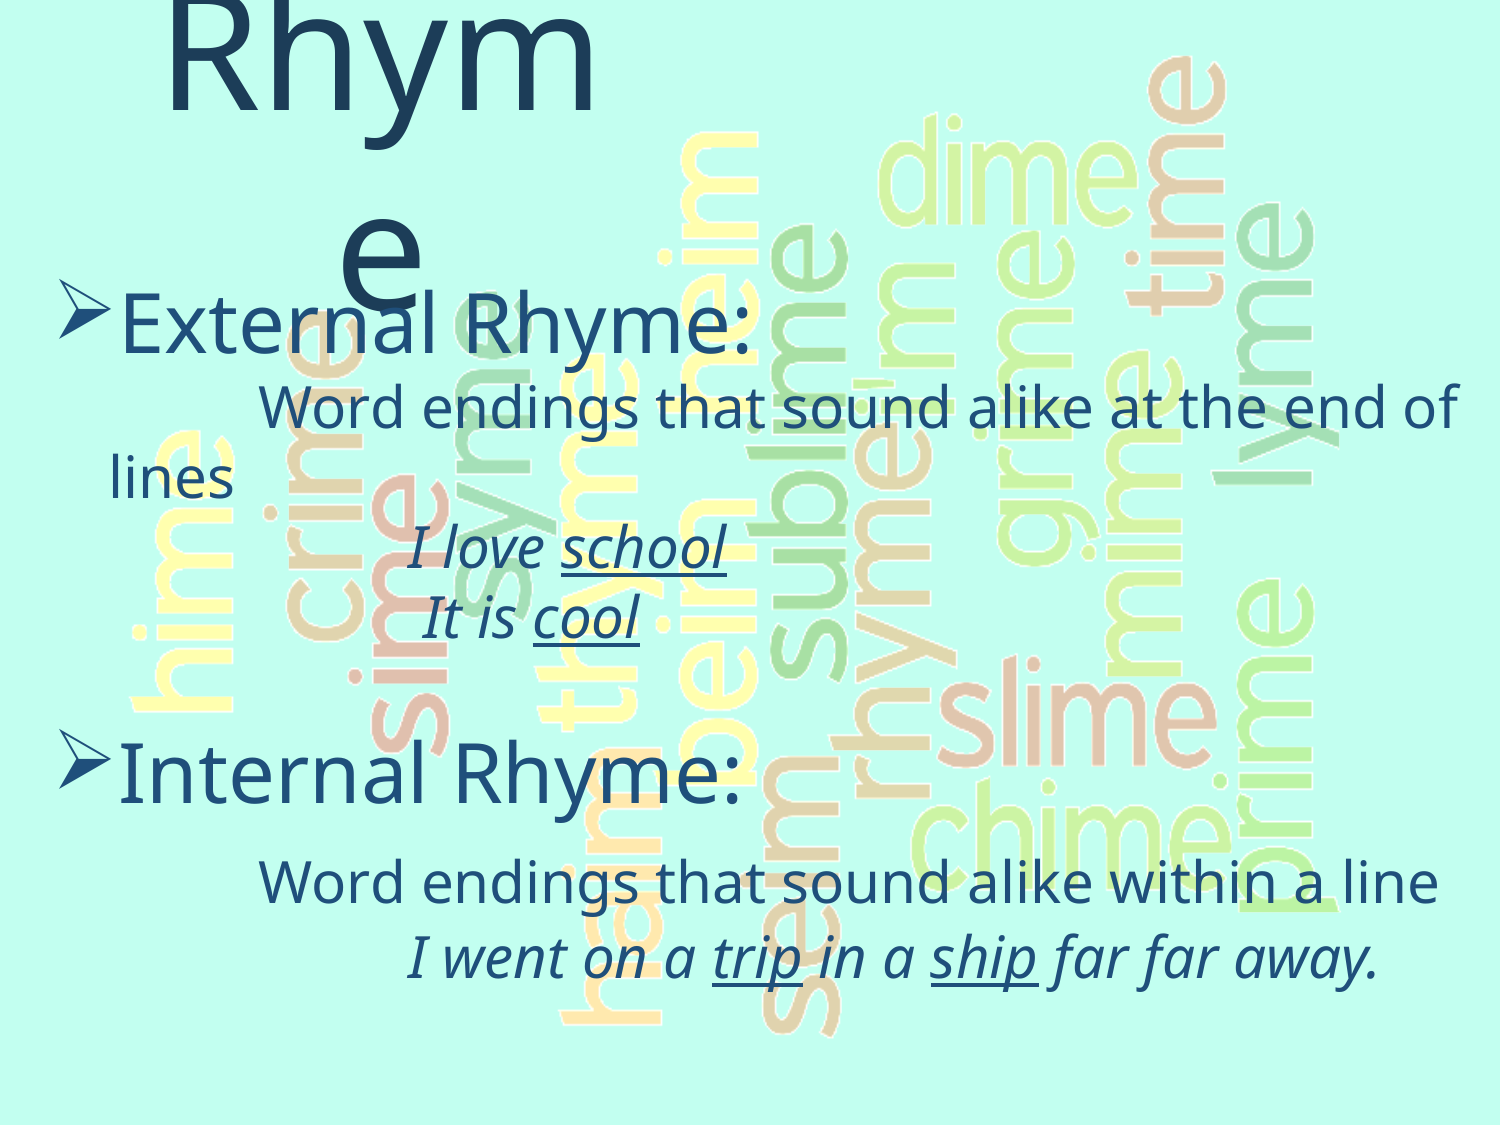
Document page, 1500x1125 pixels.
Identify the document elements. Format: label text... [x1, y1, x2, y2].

picture [99, 49, 1413, 1051]
list External Rhyme: Word endings that sound alike at the end of lines I love school It is cool Internal Rhyme: Word endings that sound alike within a line I went on a trip in a ship far far away. [37, 262, 1500, 1063]
